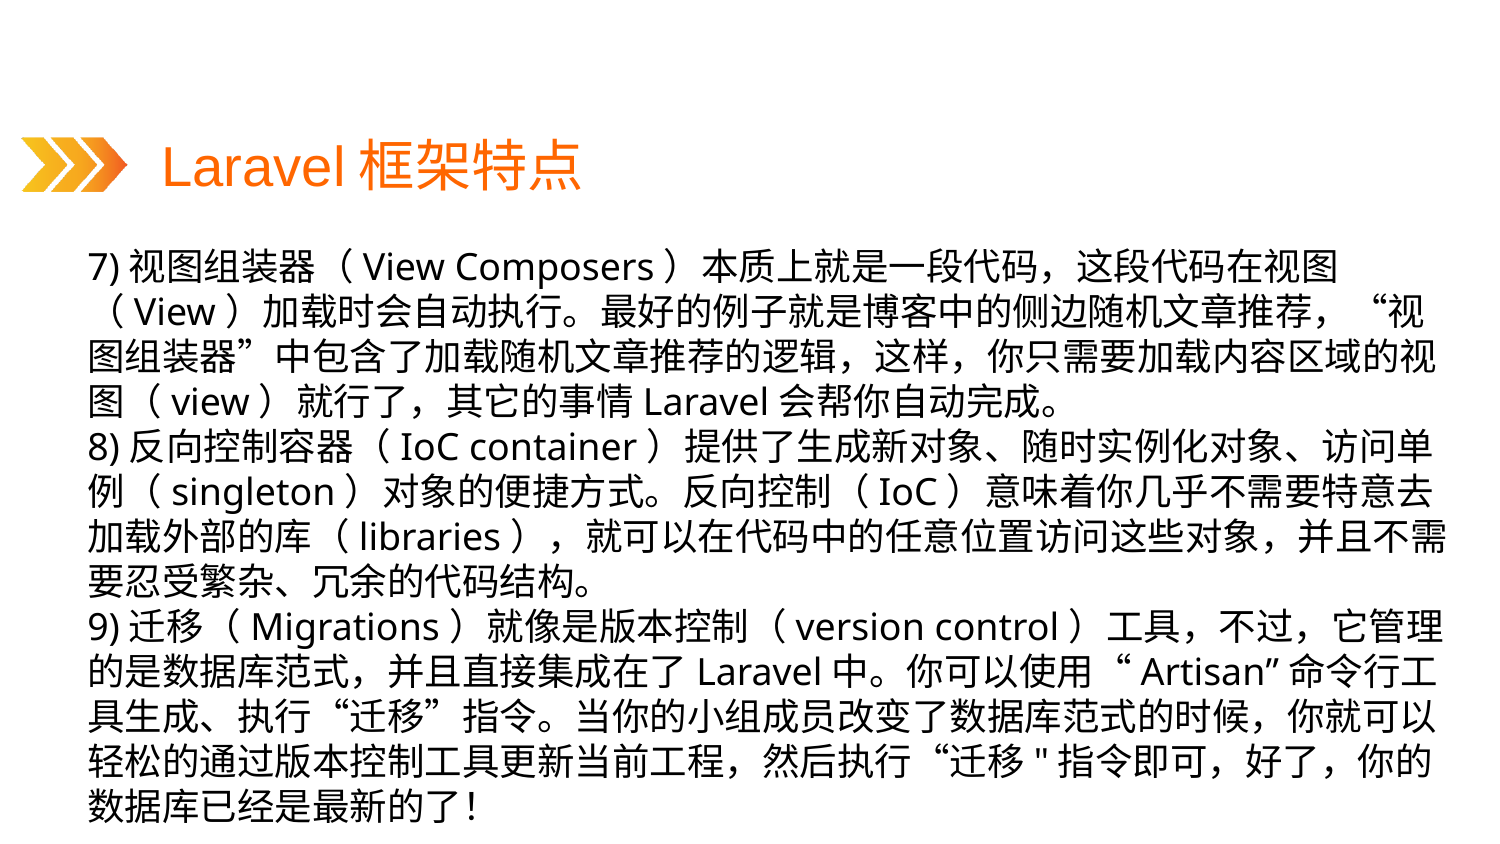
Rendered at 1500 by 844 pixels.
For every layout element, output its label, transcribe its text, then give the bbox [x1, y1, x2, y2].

text_box 7)视图组装器（View Composers）本质上就是一段代码，这段代码在视图（View）加载时会自动执行。最好的例子就是博客中的侧边随机文章推荐，“视图组装器”中包含了加载随机文章推荐的逻辑，这样，你只需要加载内容区域的视图（view）就行了，其它的事情Laravel会帮你自动完成。 8)反向控制容器（IoC container）提供了生成新对象、随时实例化对象、访问单例（singleton）对象的便捷方式。反向控制（IoC）意味着你几乎不需要特意去加载外部的库（libraries），就可以在代码中的任意位置访问这些对象，并且不需要忍受繁杂、冗余的代码结构。 9)迁移（Migrations）就像是版本控制（version control）工具，不过，它管理的是数据库范式，并且直接集成在了Laravel中。你可以使用“Artisan”命令行工具生成、执行“迁移”指令。当你的小组成员改变了数据库范式的时候，你就可以轻松的通过版本控制工具更新当前工程，然后执行“迁移"指令即可，好了，你的数据库已经是最新的了！ [72, 235, 1473, 844]
text_box Laravel框架特点 [70, 106, 632, 223]
picture [0, 131, 140, 198]
